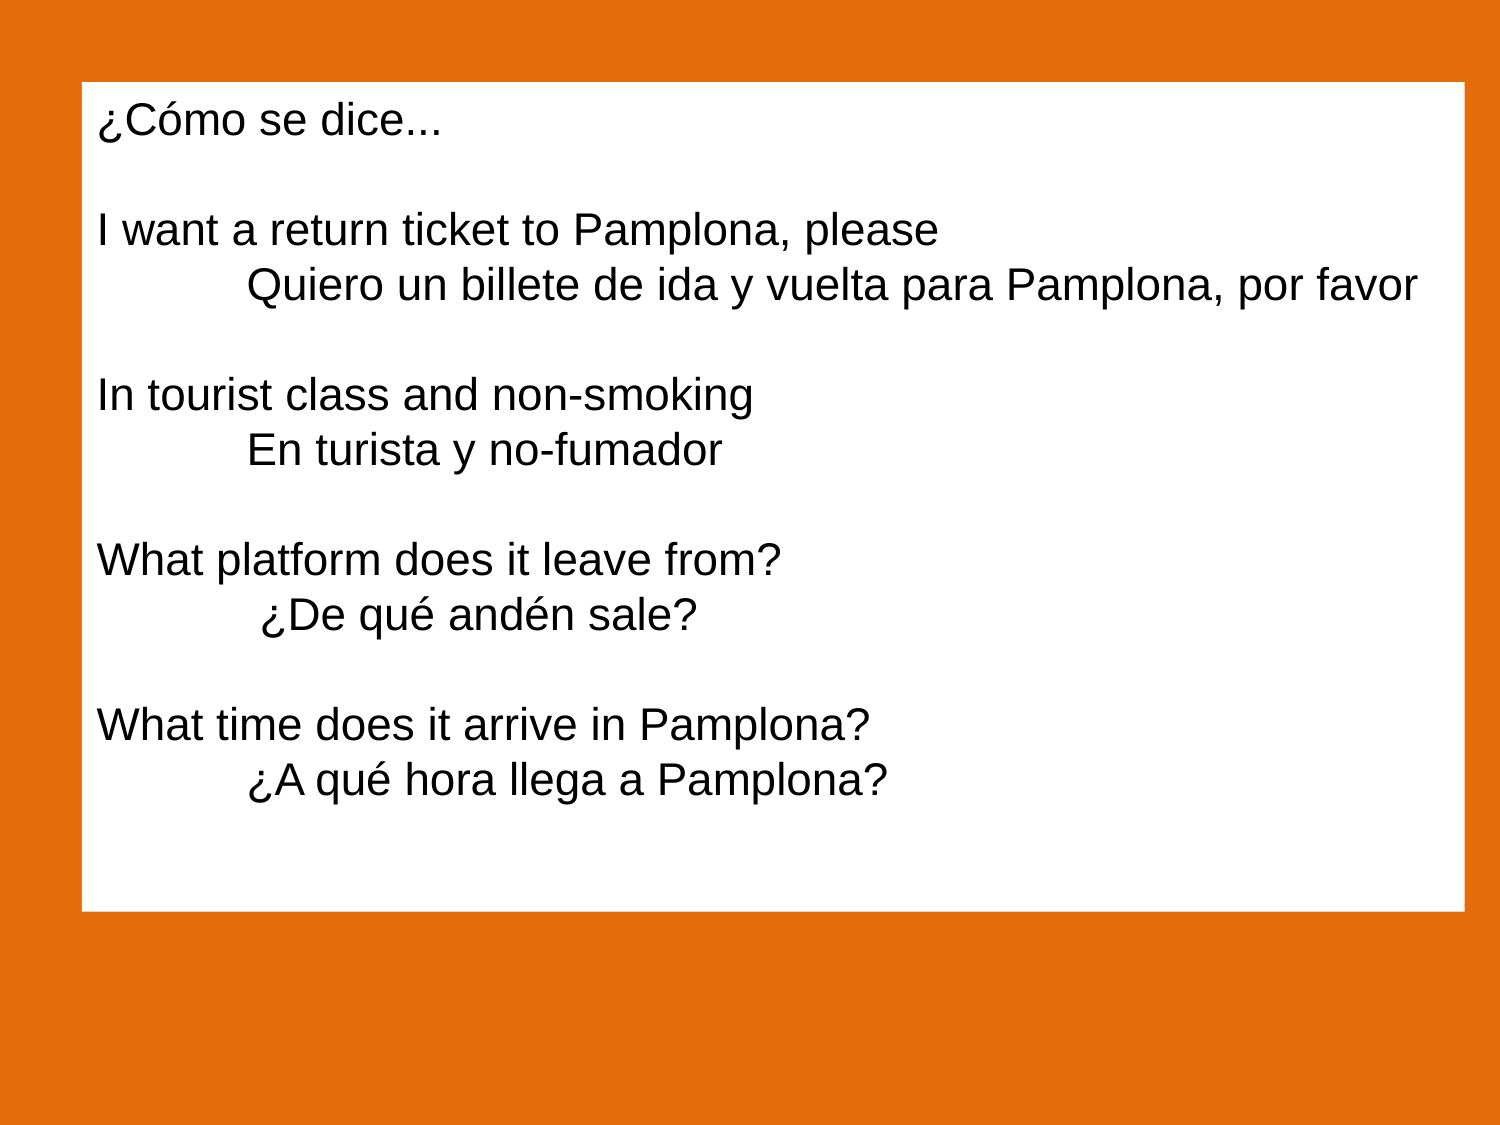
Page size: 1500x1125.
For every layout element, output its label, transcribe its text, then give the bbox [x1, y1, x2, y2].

text_box ¿Cómo se dice... I want a return ticket to Pamplona, please Quiero un billete de ida y vuelta para Pamplona, por favor In tourist class and non-smoking En turista y no-fumador What platform does it leave from? ¿De qué andén sale? What time does it arrive in Pamplona? ¿A qué hora llega a Pamplona? [81, 82, 1465, 912]
